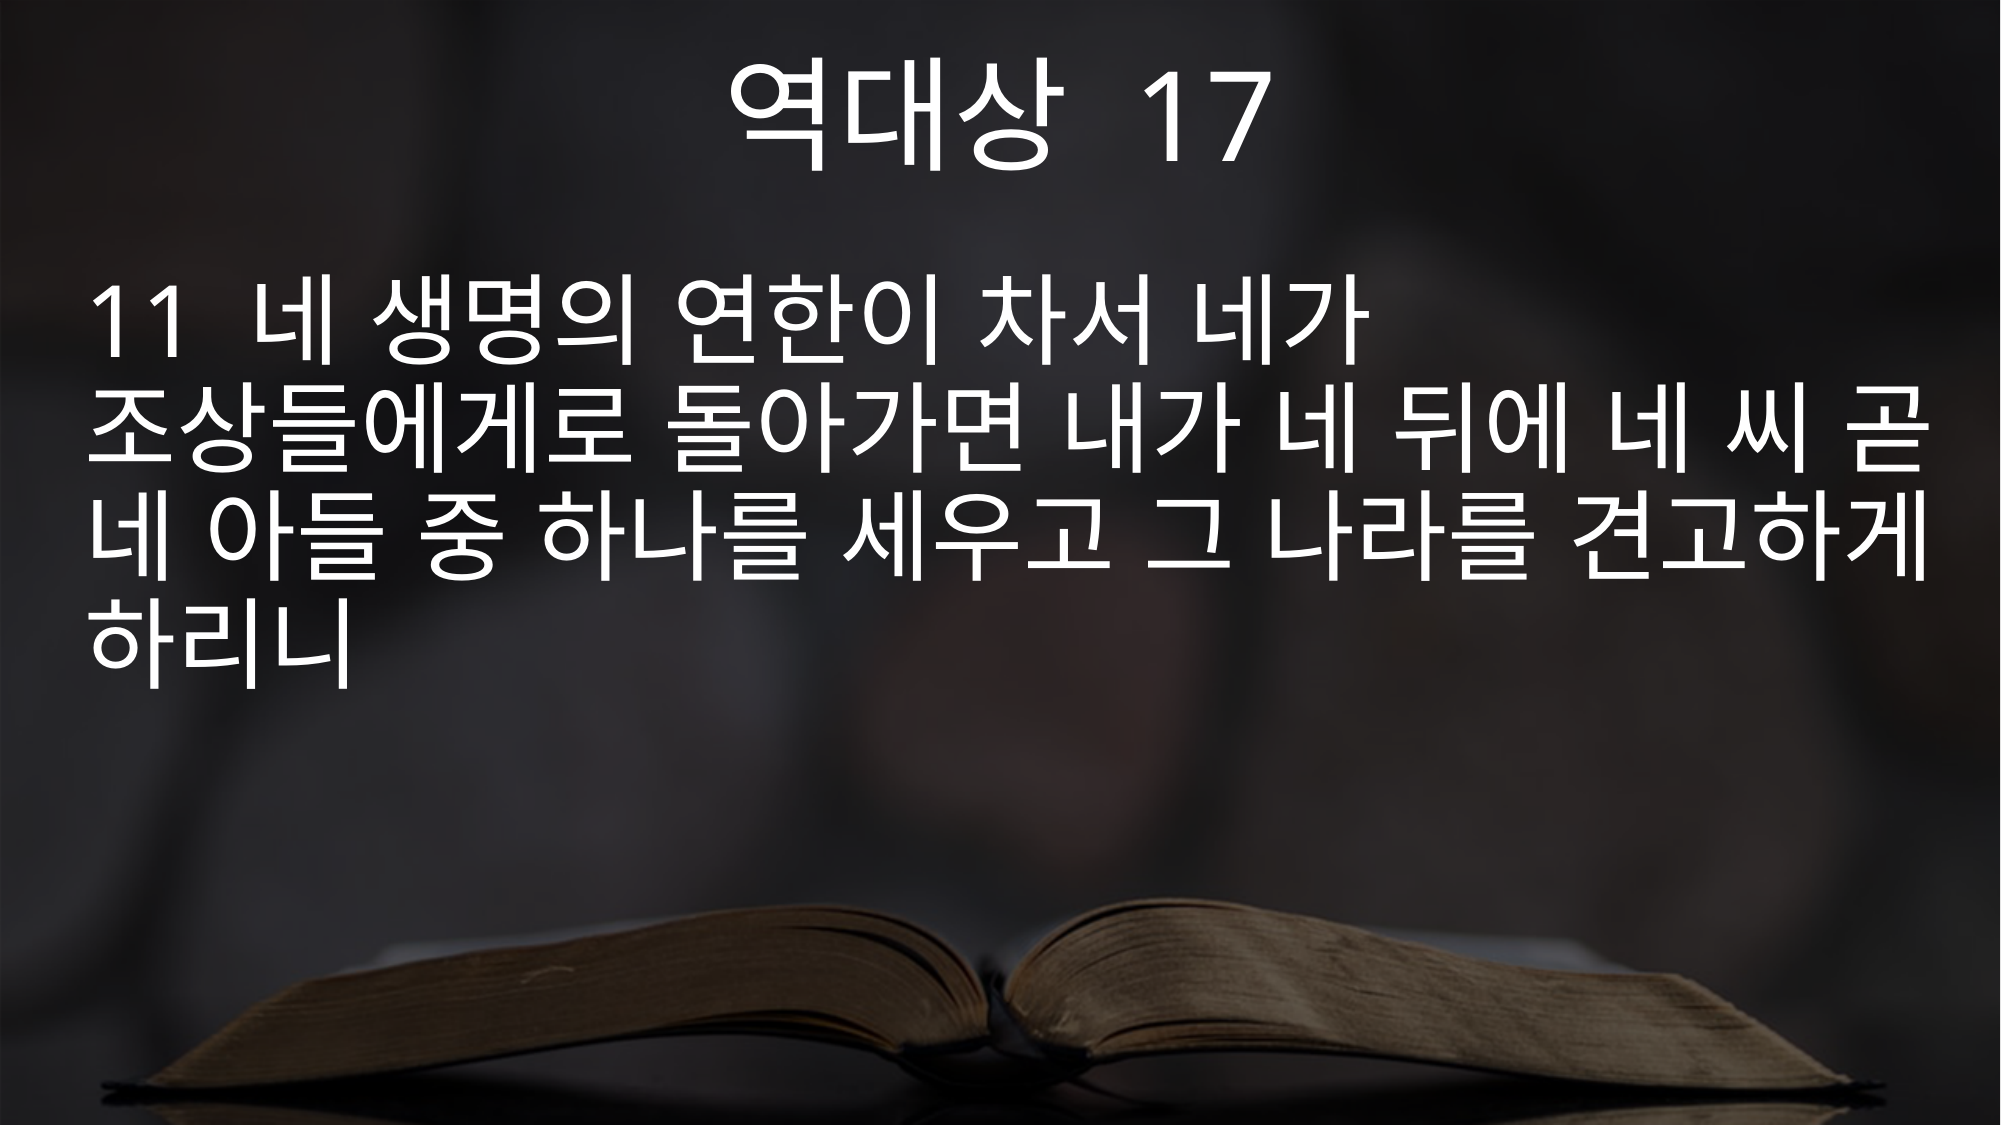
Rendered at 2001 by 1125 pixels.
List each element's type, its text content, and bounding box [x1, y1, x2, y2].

picture [0, 0, 2001, 1125]
list 11 네 생명의 연한이 차서 네가 조상들에게로 돌아가면 내가 네 뒤에 네 씨 곧 네 아들 중 하나를 세우고 그 나라를 견고하게 하리니 [69, 263, 1953, 423]
footer 역대상 17 [0, 32, 2000, 192]
